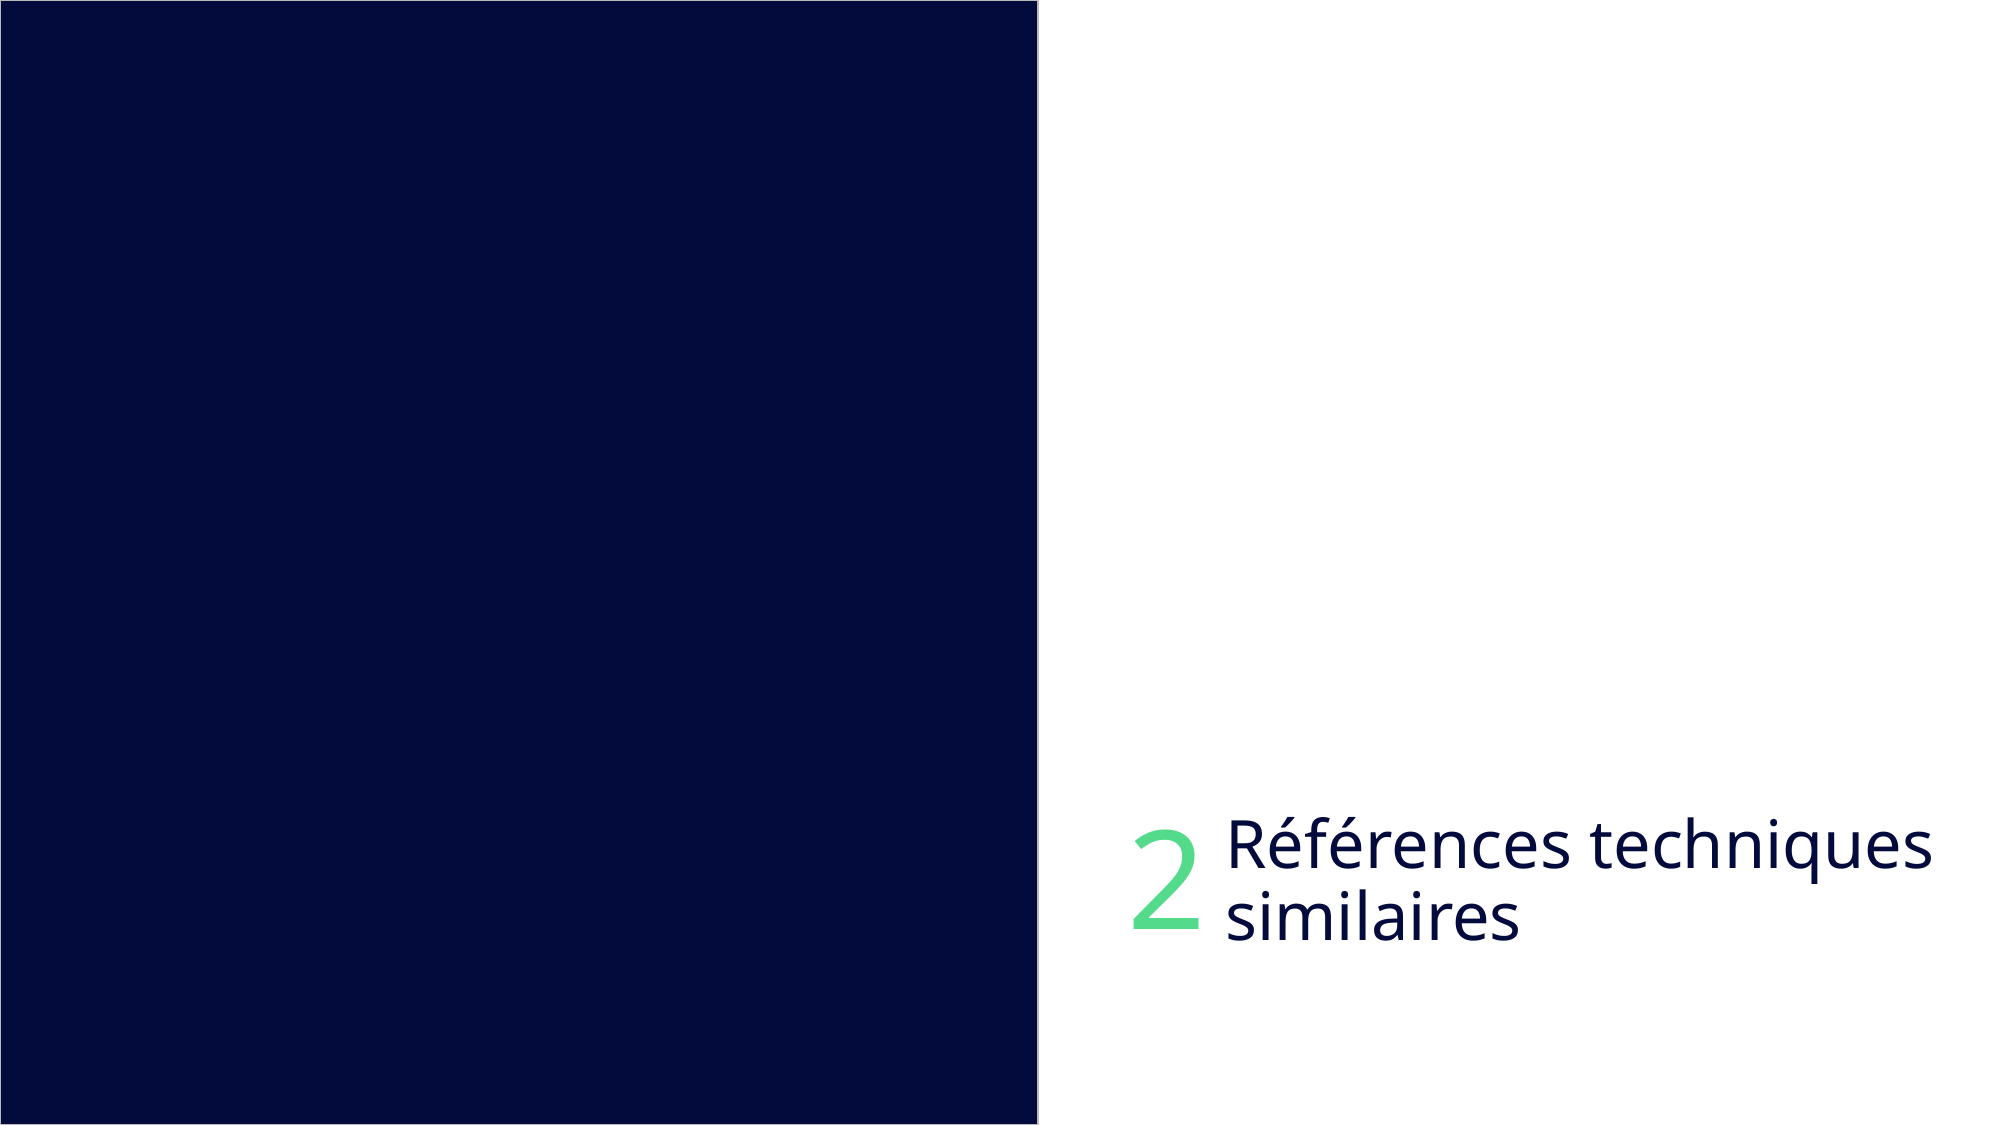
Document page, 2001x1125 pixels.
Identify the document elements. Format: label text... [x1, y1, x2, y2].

text_box 2 [1112, 803, 1187, 910]
text_box Références techniques similaires [1210, 803, 2000, 910]
